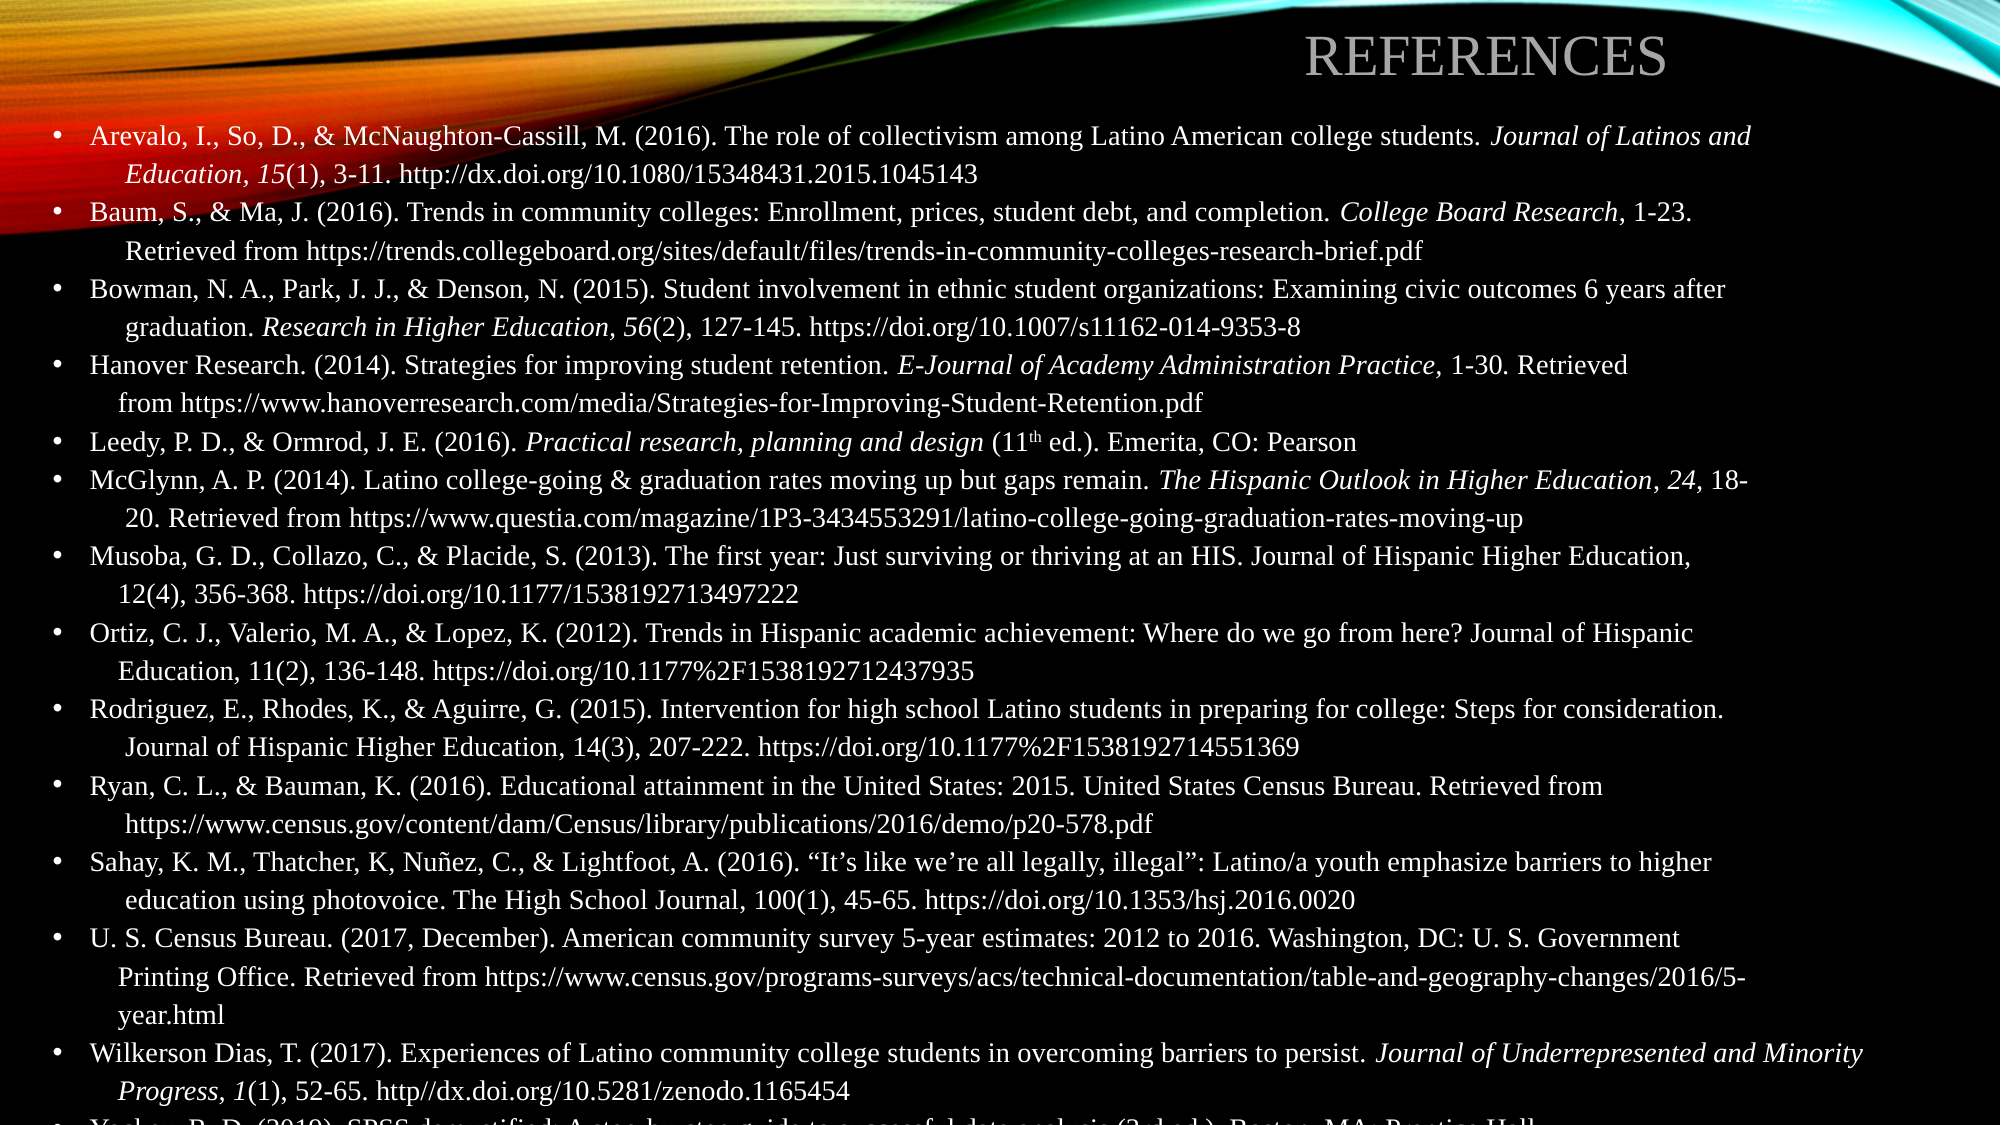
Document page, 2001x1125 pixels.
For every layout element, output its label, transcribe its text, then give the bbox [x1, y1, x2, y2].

picture [0, 0, 1180, 237]
picture [1685, 0, 2000, 113]
list Arevalo, I., So, D., & McNaughton-Cassill, M. (2016). The role of collectivism among Latino American college students. Journal of Latinos and Education, 15(1), 3-11. http://dx.doi.org/10.1080/15348431.2015.1045143 Baum, S., & Ma, J. (2016). Trends in community colleges: Enrollment, prices, student debt, and completion. College Board Research, 1-23. Retrieved from https://trends.collegeboard.org/sites/default/files/trends-in-community-colleges-research-brief.pdf Bowman, N. A., Park, J. J., & Denson, N. (2015). Student involvement in ethnic student organizations: Examining civic outcomes 6 years after graduation. Research in Higher Education, 56(2), 127-145. https://doi.org/10.1007/s11162-014-9353-8 Hanover Research. (2014). Strategies for improving student retention. E-Journal of Academy Administration Practice, 1-30. Retrieved from https://www.hanoverresearch.com/media/Strategies-for-Improving-Student-Retention.pdf Leedy, P. D., & Ormrod, J. E. (2016). Practical research, planning and design (11th ed.). Emerita, CO: Pearson McGlynn, A. P. (2014). Latino college-going & graduation rates moving up but gaps remain. The Hispanic Outlook in Higher Education, 24, 18- 20. Retrieved from https://www.questia.com/magazine/1P3-3434553291/latino-college-going-graduation-rates-moving-up Musoba, G. D., Collazo, C., & Placide, S. (2013). The first year: Just surviving or thriving at an HIS. Journal of Hispanic Higher Education, 12(4), 356-368. https://doi.org/10.1177/1538192713497222 Ortiz, C. J., Valerio, M. A., & Lopez, K. (2012). Trends in Hispanic academic achievement: Where do we go from here? Journal of Hispanic Education, 11(2), 136-148. https://doi.org/10.1177%2F1538192712437935 Rodriguez, E., Rhodes, K., & Aguirre, G. (2015). Intervention for high school Latino students in preparing for college: Steps for consideration. Journal of Hispanic Higher Education, 14(3), 207-222. https://doi.org/10.1177%2F1538192714551369 Ryan, C. L., & Bauman, K. (2016). Educational attainment in the United States: 2015. United States Census Bureau. Retrieved from https://www.census.gov/content/dam/Census/library/publications/2016/demo/p20-578.pdf Sahay, K. M., Thatcher, K, Nuñez, C., & Lightfoot, A. (2016). “It’s like we’re all legally, illegal”: Latino/a youth emphasize barriers to higher education using photovoice. The High School Journal, 100(1), 45-65. https://doi.org/10.1353/hsj.2016.0020 U. S. Census Bureau. (2017, December). American community survey 5-year estimates: 2012 to 2016. Washington, DC: U. S. Government Printing Office. Retrieved from https://www.census.gov/programs-surveys/acs/technical-documentation/table-and-geography-changes/2016/5- year.html Wilkerson Dias, T. (2017). Experiences of Latino community college students in overcoming barriers to persist. Journal of Underrepresented and Minority Progress, 1(1), 52-65. http//dx.doi.org/10.5281/zenodo.1165454 Yockey, R. D. (2019). SPSS demystified: A step-by-step guide to successful data analysis (3rd ed.). Boston, MA: Prentice Hall. [37, 113, 2000, 1125]
title references [1180, 0, 1685, 113]
